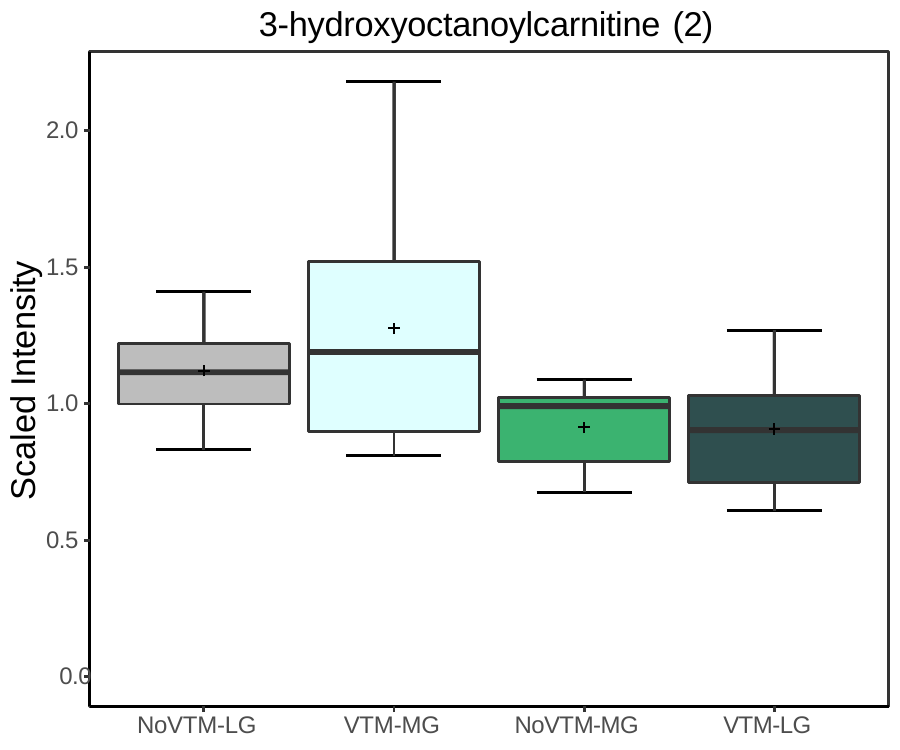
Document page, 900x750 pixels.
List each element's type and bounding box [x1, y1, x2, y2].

text_box [1, 249, 82, 503]
text_box [256, 0, 722, 44]
text_box [44, 112, 82, 144]
footer [57, 661, 95, 750]
text_box [44, 522, 82, 554]
text_box [83, 50, 891, 738]
slide_number [134, 713, 275, 750]
